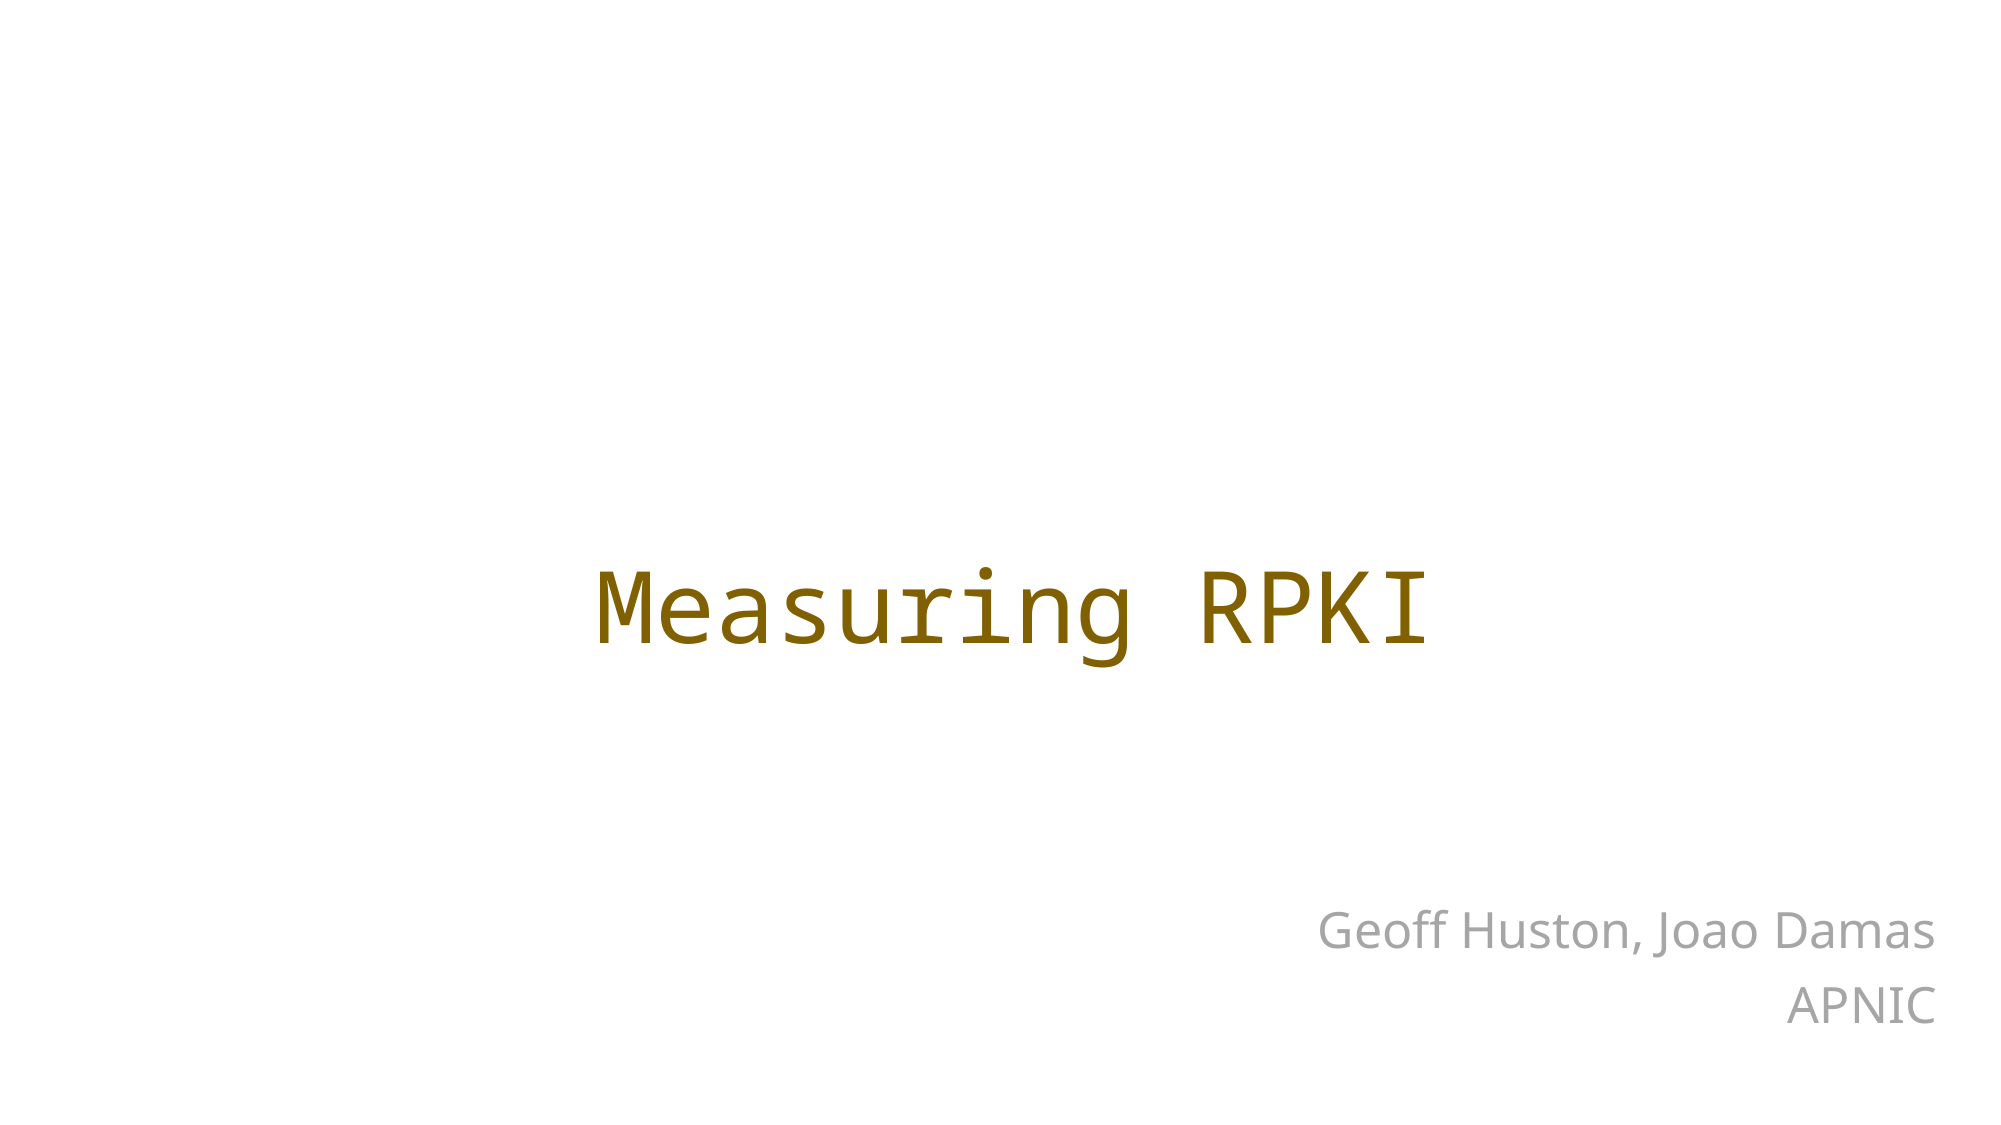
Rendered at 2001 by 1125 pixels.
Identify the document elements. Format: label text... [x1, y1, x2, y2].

subtitle Geoff Huston, Joao Damas APNIC [451, 898, 1952, 1072]
title Measuring RPKI [31, 291, 2000, 673]
